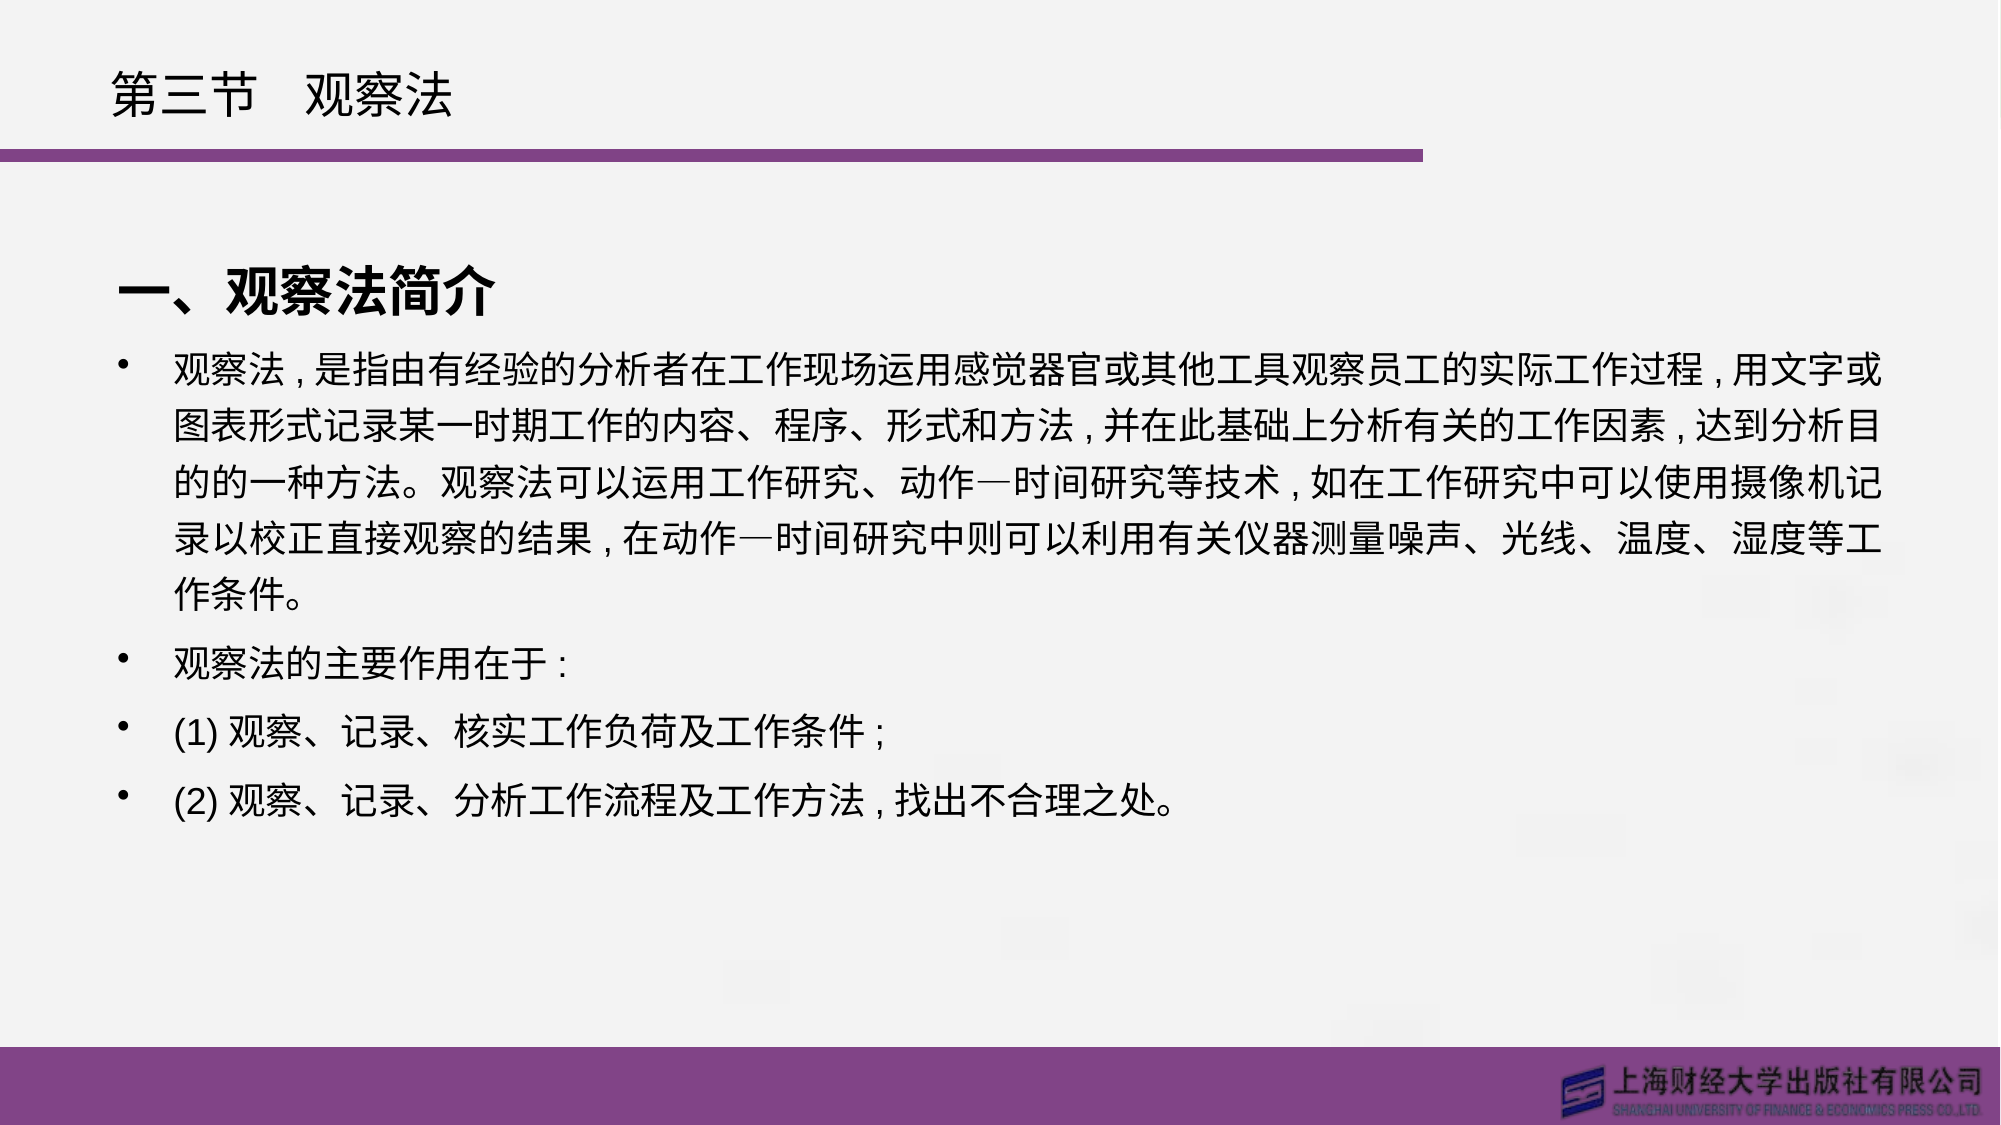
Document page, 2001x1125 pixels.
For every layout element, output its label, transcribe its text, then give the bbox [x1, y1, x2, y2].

picture [0, 0, 2001, 1125]
list 一、观察法简介 观察法,是指由有经验的分析者在工作现场运用感觉器官或其他工具观察员工的实际工作过程,用文字或图表形式记录某一时期工作的内容、程序、形式和方法,并在此基础上分析有关的工作因素,达到分析目的的一种方法。观察法可以运用工作研究、动作—时间研究等技术,如在工作研究中可以使用摄像机记录以校正直接观察的结果,在动作—时间研究中则可以利用有关仪器测量噪声、光线、温度、湿度等工作条件。 观察法的主要作用在于: (1)观察、记录、核实工作负荷及工作条件; (2)观察、记录、分析工作流程及工作方法,找出不合理之处。 [102, 233, 1898, 1032]
title 第三节 观察法 [94, 42, 1451, 146]
